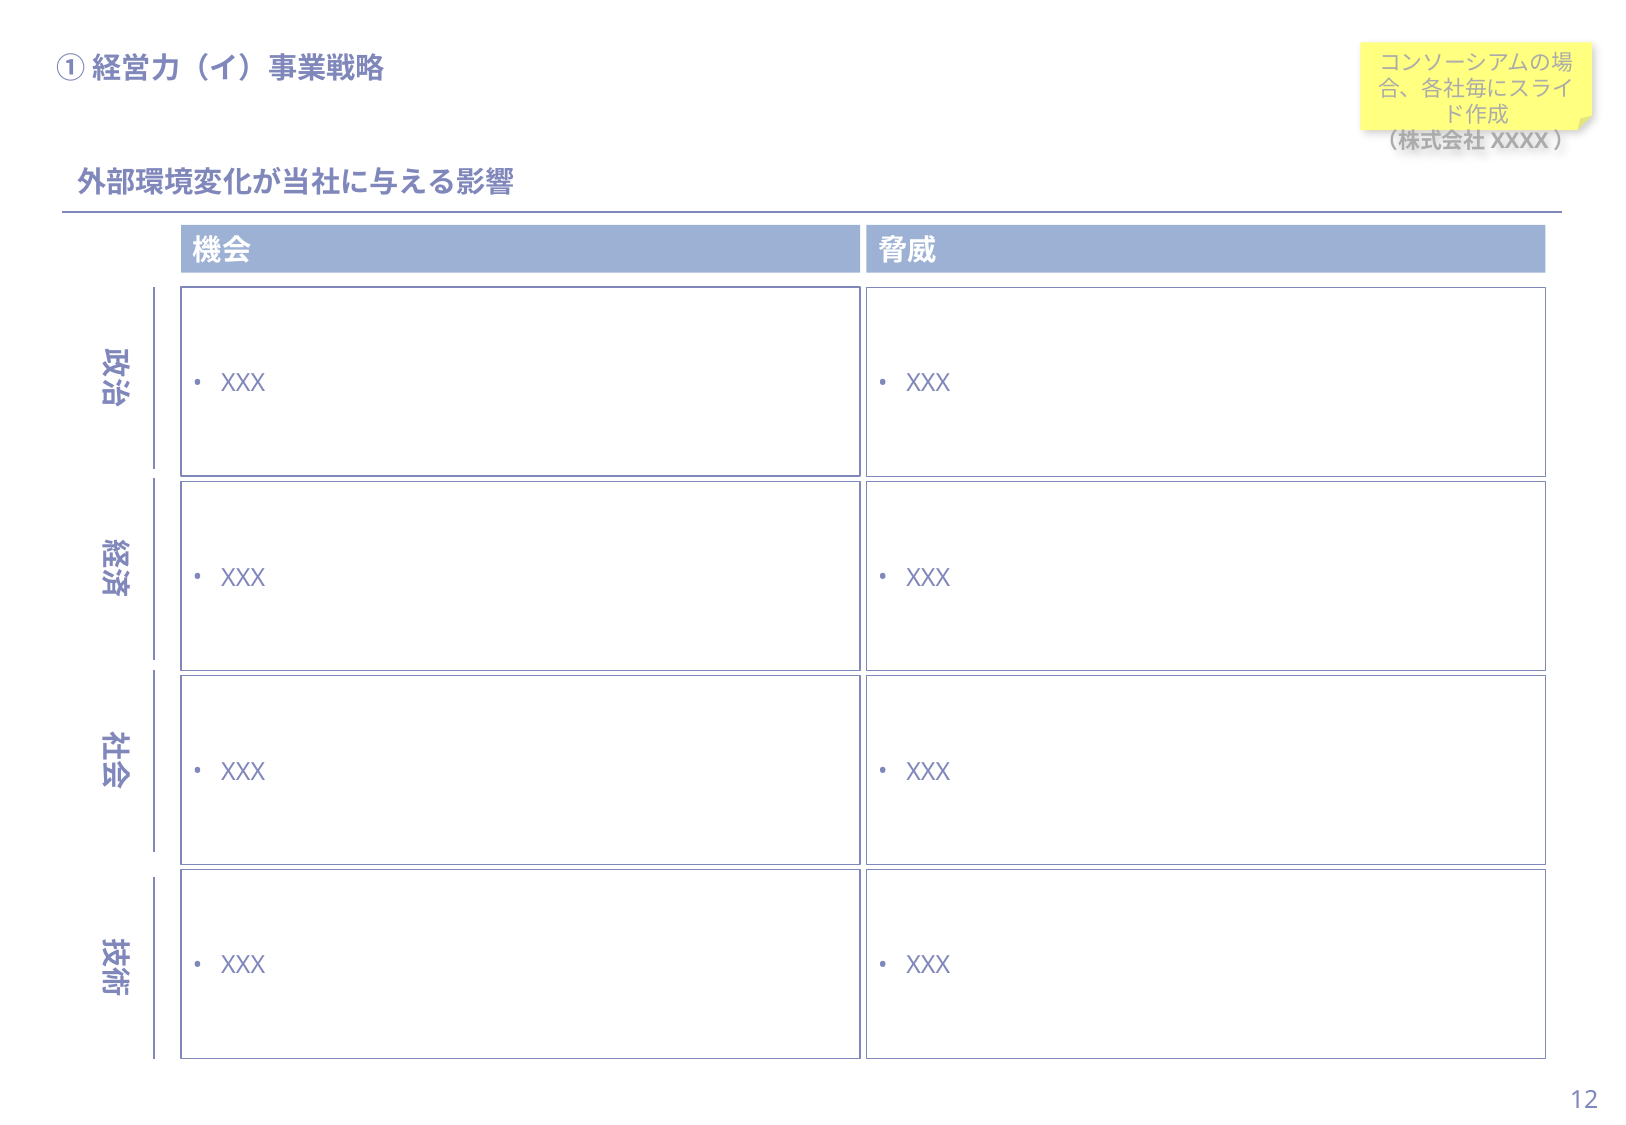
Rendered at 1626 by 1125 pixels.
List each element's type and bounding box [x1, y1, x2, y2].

text_box [62, 149, 1563, 213]
text_box [0, 0, 1625, 1125]
text_box [79, 287, 155, 1059]
